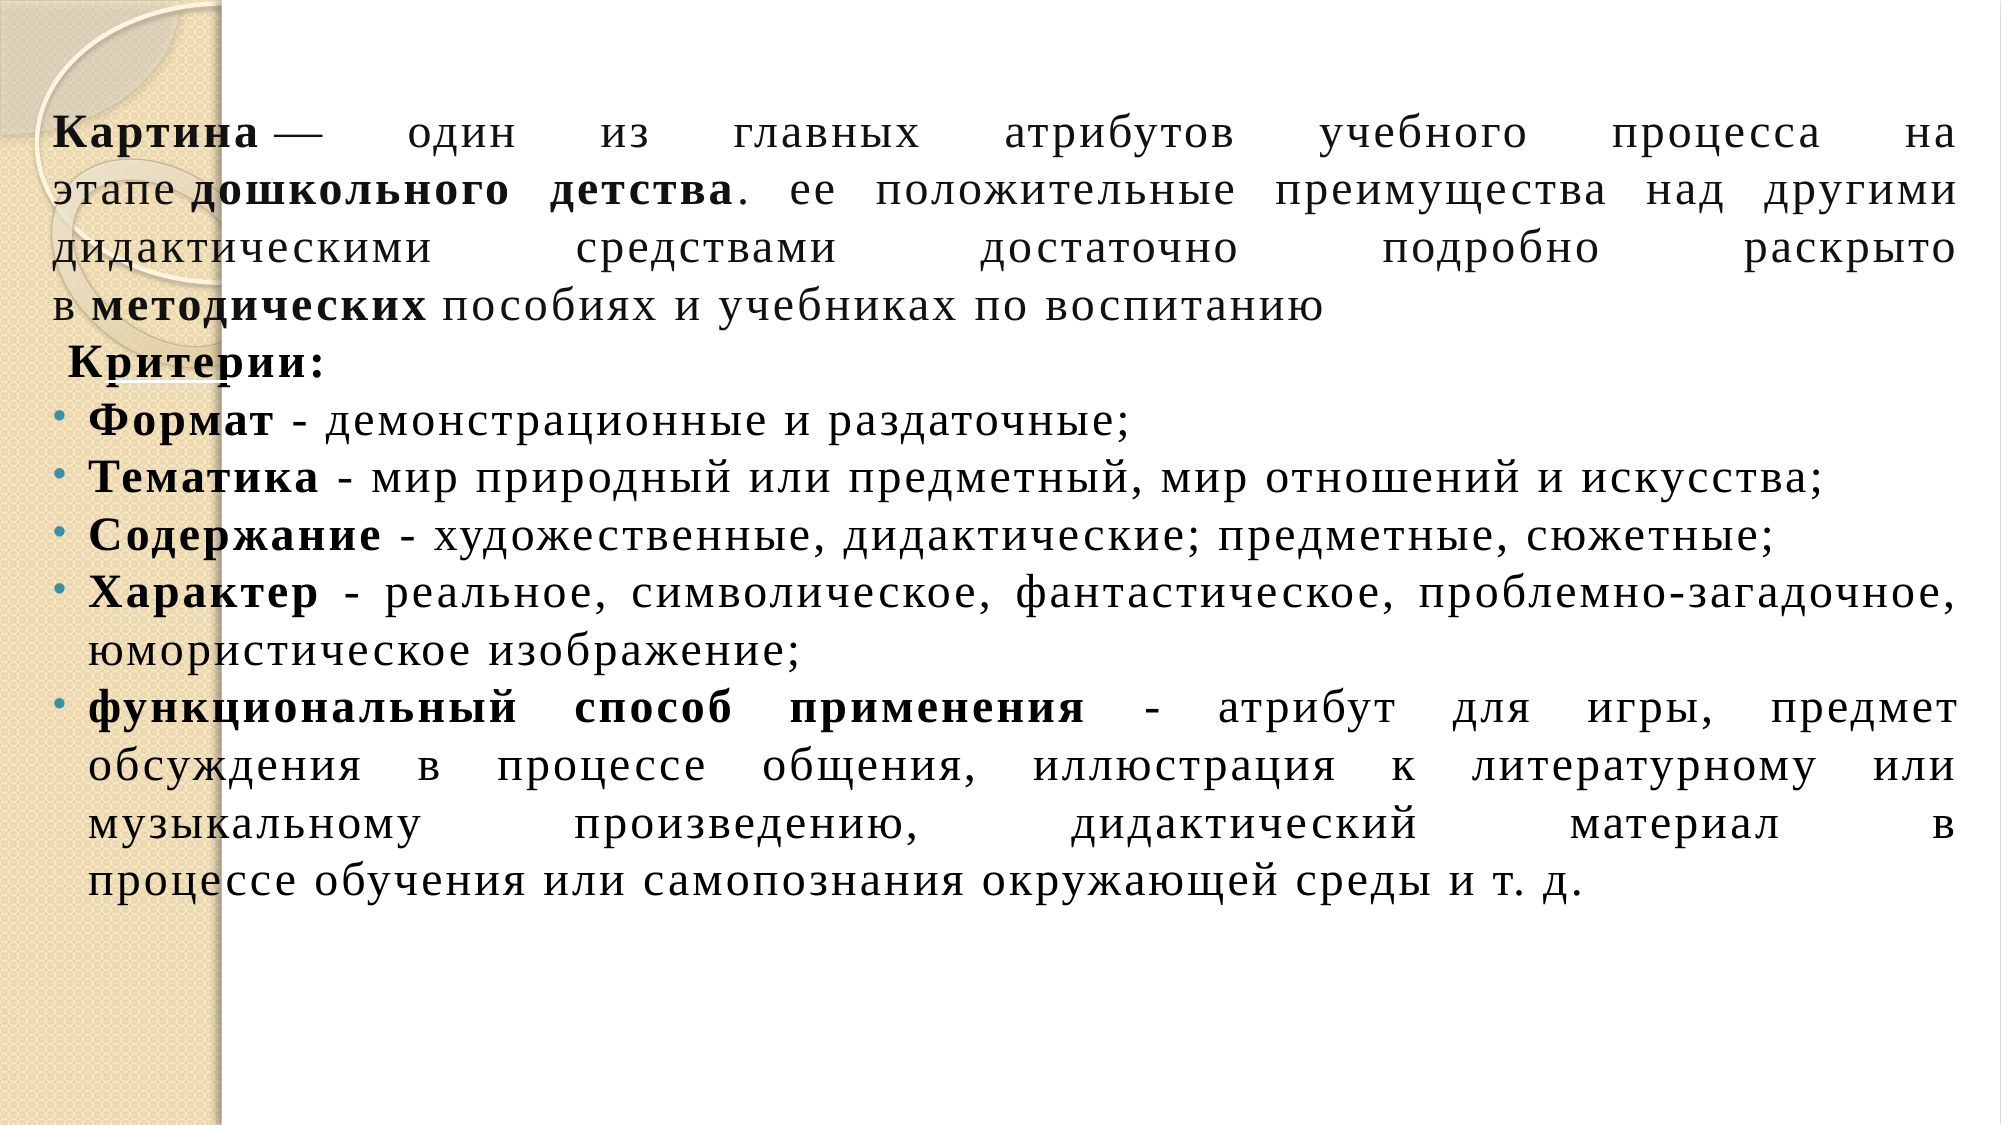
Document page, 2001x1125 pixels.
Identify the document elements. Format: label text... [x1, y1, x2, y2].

list Картина — один из главных атрибутов учебного процесса на этапе дошкольного детства. ее положительные преимущества над другими дидактическими средствами достаточно подробно раскрыто в методических пособиях и учебниках по воспитанию Критерии: Формат - демонстрационные и раздаточные; Тематика - мир природный или предметный, мир отношений и искусства; Содержание - художественные, дидактические; предметные, сюжетные; Характер - реальное, символическое, фантастическое, проблемно-загадочное, юмористическое изображение; функциональный способ применения - атрибут для игры, предмет обсуждения в процессе общения, иллюстрация к литературному или музыкальному произведению, дидактический материал в процессе обучения или самопознания окружающей среды и т. д. [38, 91, 1977, 1048]
